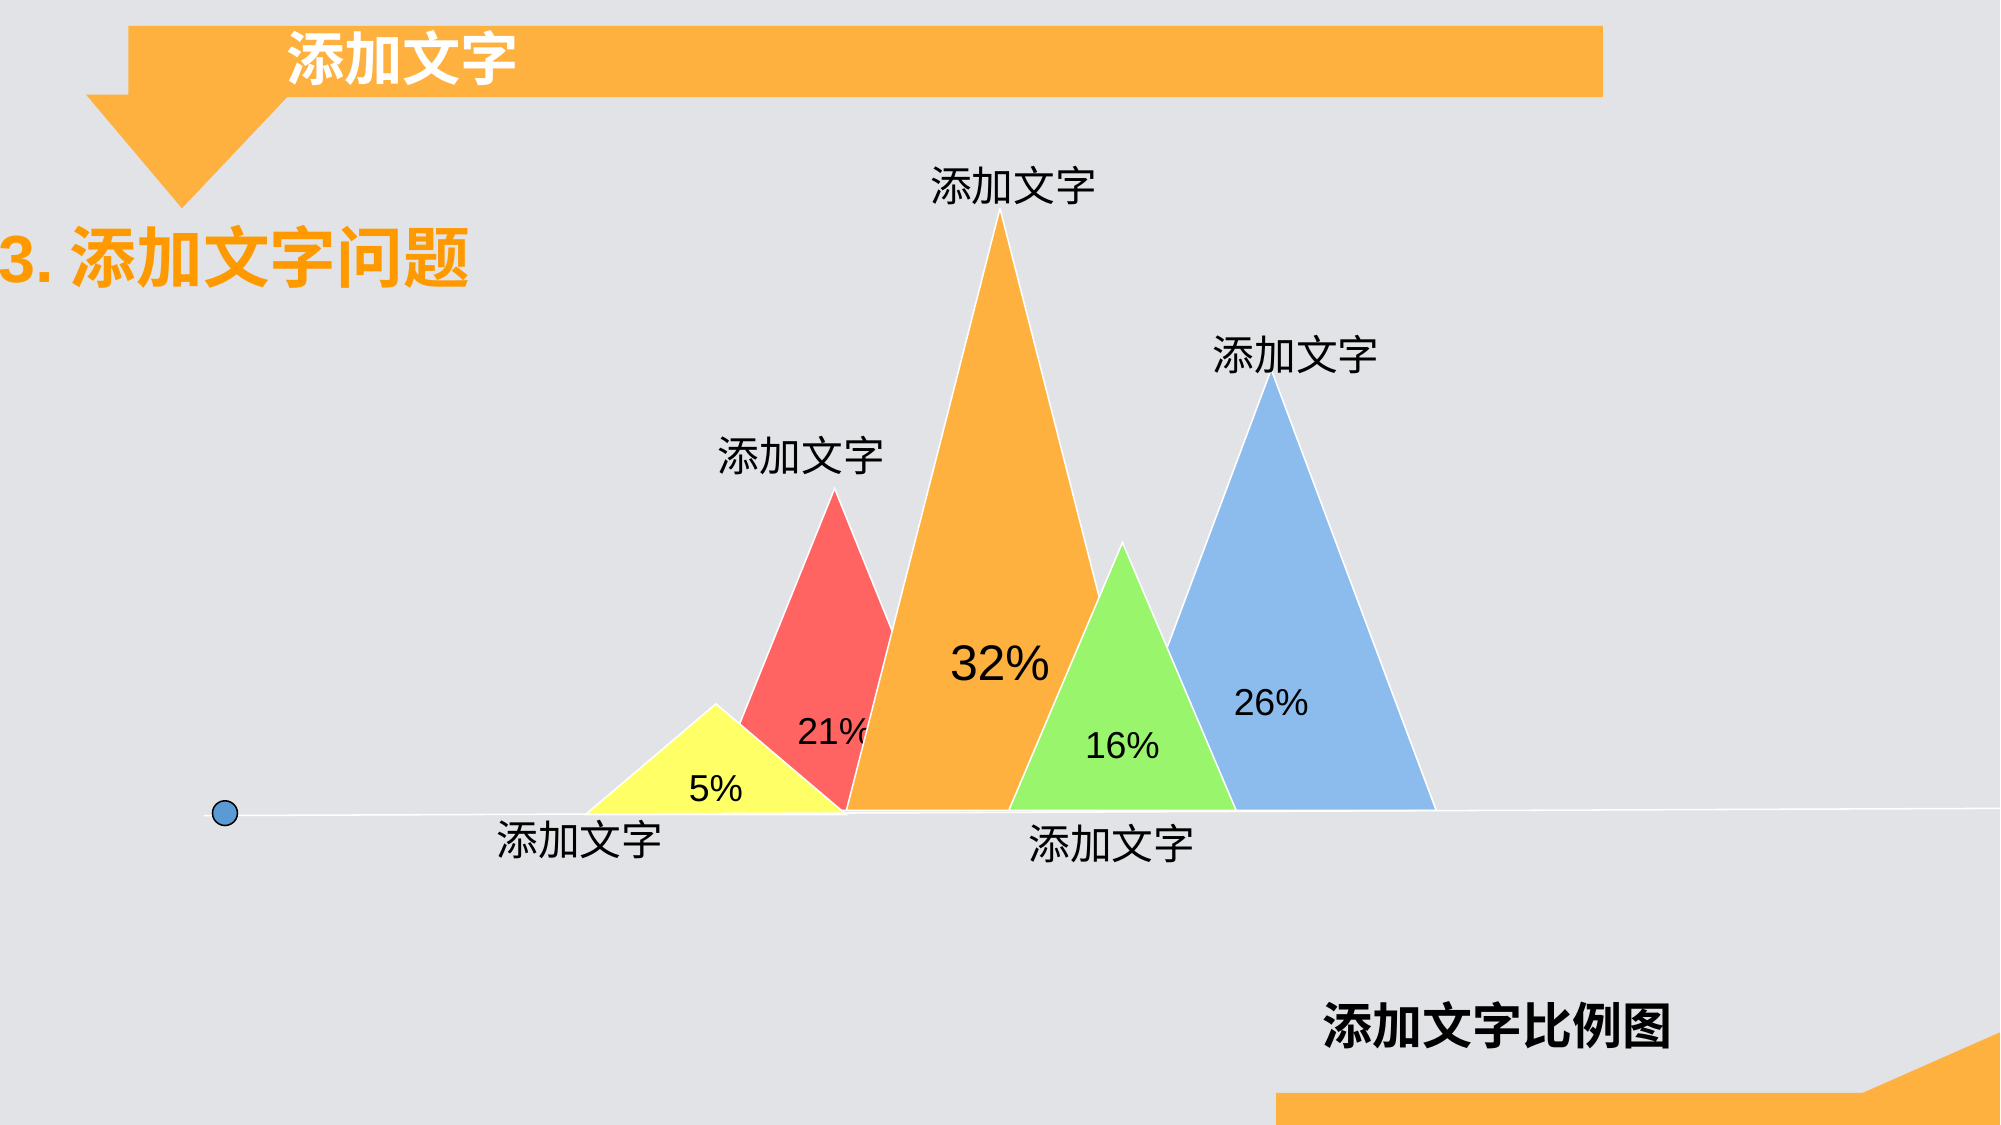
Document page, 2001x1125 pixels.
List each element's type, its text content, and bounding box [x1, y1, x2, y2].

text_box 5% [595, 703, 845, 813]
text_box 添加文字 [703, 422, 900, 488]
text_box 添加文字 [481, 806, 679, 872]
text_box [1862, 1032, 2000, 1093]
text_box 21% [739, 488, 892, 811]
text_box 添加文字 [1013, 810, 1211, 876]
text_box 3.添加文字问题 [0, 208, 486, 303]
text_box 添加文字 [915, 152, 1112, 218]
text_box 16% [1008, 542, 1237, 811]
text_box 32% [846, 218, 1099, 811]
text_box [85, 94, 290, 209]
text_box [212, 800, 238, 826]
text_box [535, 25, 1603, 98]
text_box [128, 25, 271, 94]
text_box [1276, 1092, 2000, 1125]
text_box 26% [1167, 387, 1437, 811]
text_box 添加文字 [1197, 321, 1395, 387]
text_box 添加文字 [271, 15, 535, 100]
text_box 添加文字比例图 [1307, 987, 1688, 1063]
